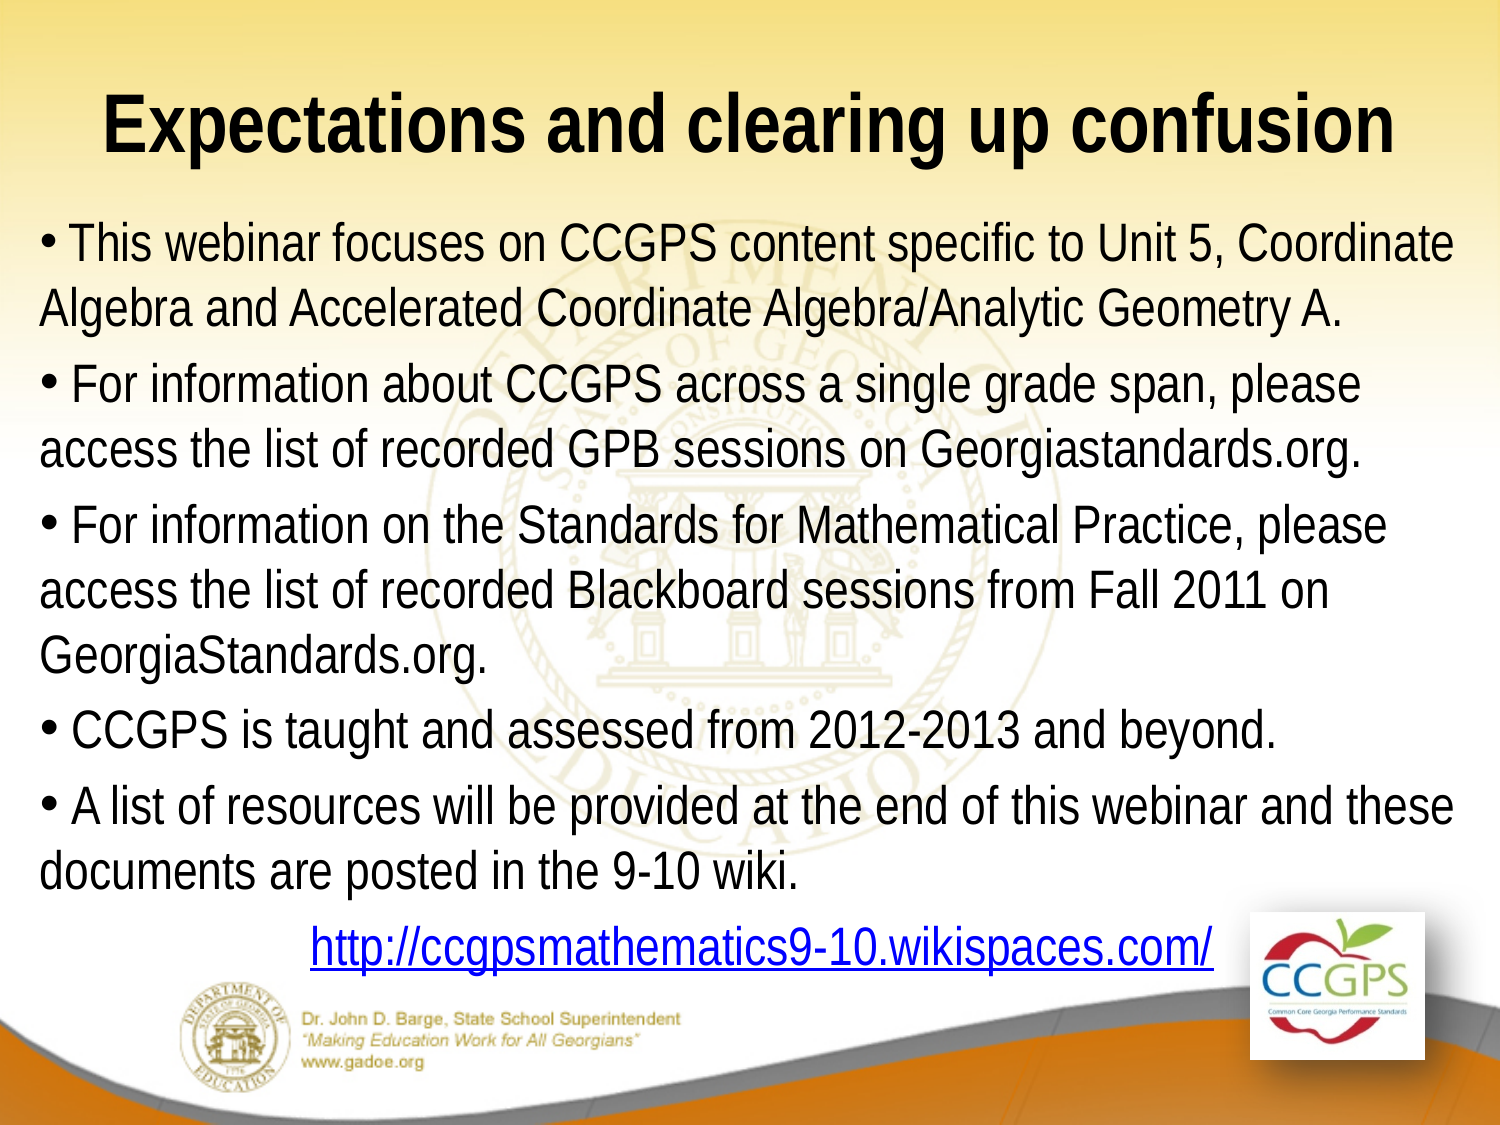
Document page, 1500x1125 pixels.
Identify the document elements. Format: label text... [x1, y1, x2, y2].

subtitle This webinar focuses on CCGPS content specific to Unit 5, Coordinate Algebra and Accelerated Coordinate Algebra/Analytic Geometry A. For information about CCGPS across a single grade span, please access the list of recorded GPB sessions on Georgiastandards.org. For information on the Standards for Mathematical Practice, please access the list of recorded Blackboard sessions from Fall 2011 on GeorgiaStandards.org. CCGPS is taught and assessed from 2012-2013 and beyond. A list of resources will be provided at the end of this webinar and these documents are posted in the 9-10 wiki. http://ccgpsmathematics9-10.wikispaces.com/ [24, 199, 1500, 976]
picture [0, 0, 1500, 1125]
title Expectations and clearing up confusion [37, 37, 1463, 199]
